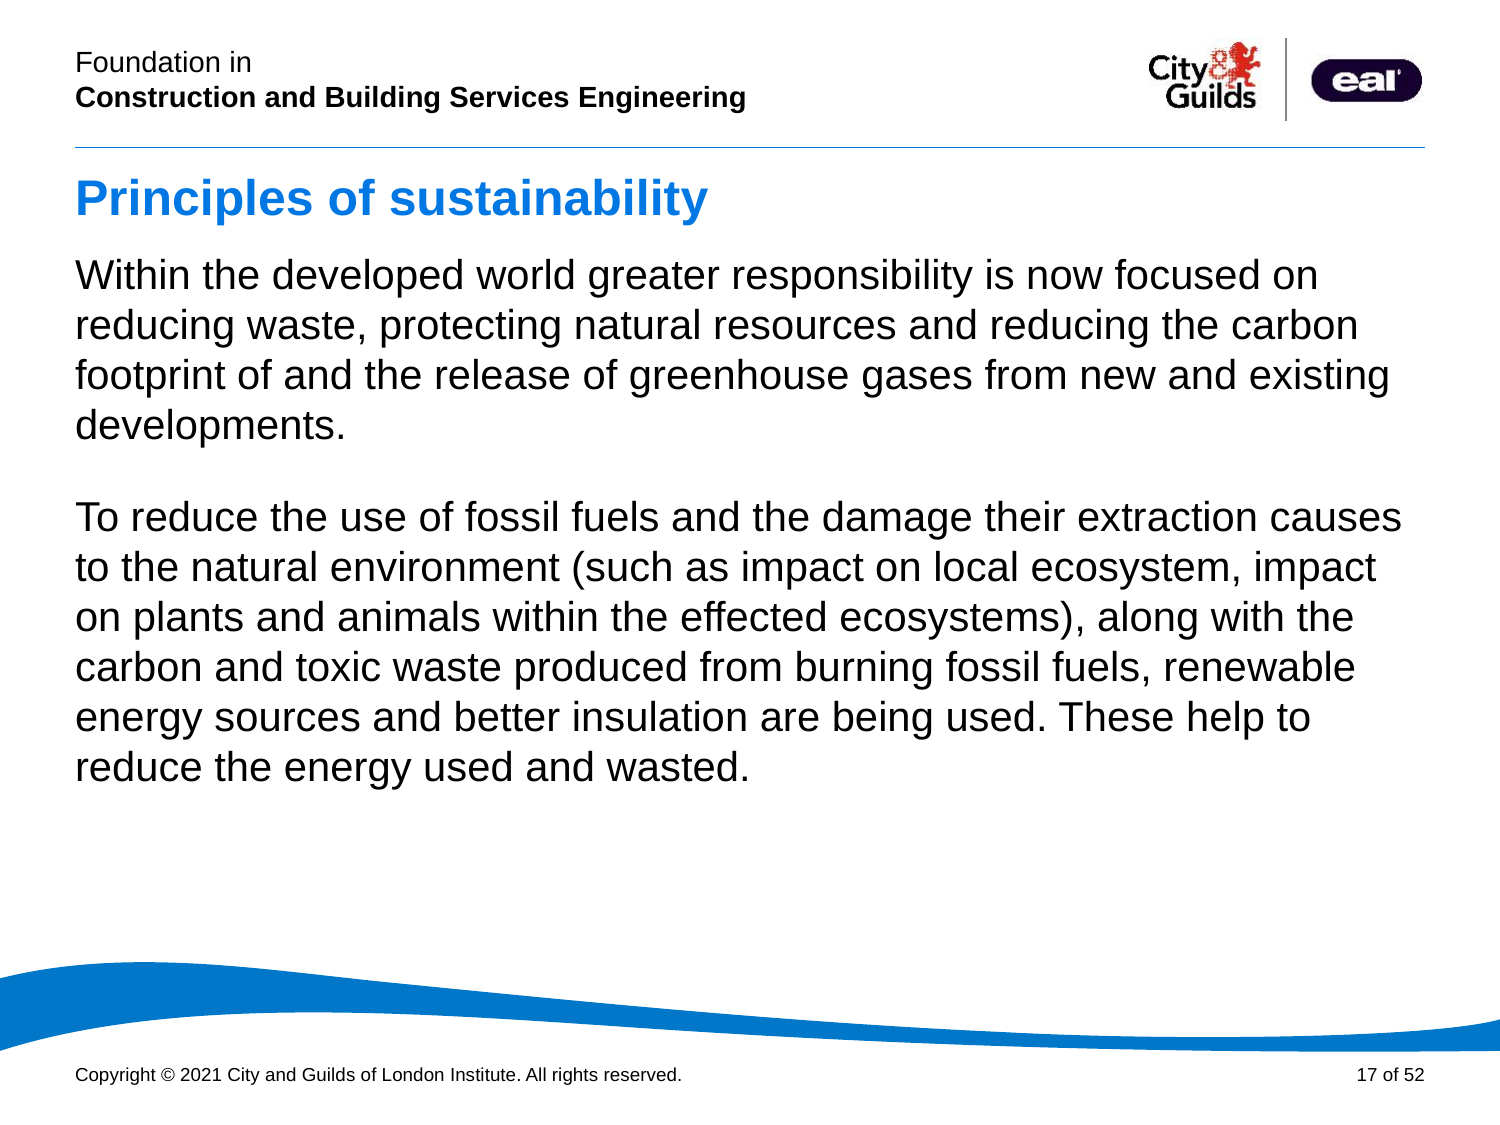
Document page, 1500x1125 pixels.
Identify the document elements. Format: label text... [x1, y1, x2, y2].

title Principles of sustainability [74, 165, 1426, 229]
list Within the developed world greater responsibility is now focused on reducing waste, protecting natural resources and reducing the carbon footprint of and the release of greenhouse gases from new and existing developments. To reduce the use of fossil fuels and the damage their extraction causes to the natural environment (such as impact on local ecosystem, impact on plants and animals within the effected ecosystems), along with the carbon and toxic waste produced from burning fossil fuels, renewable energy sources and better insulation are being used. These help to reduce the energy used and wasted. [74, 247, 1426, 946]
picture [1149, 38, 1422, 121]
